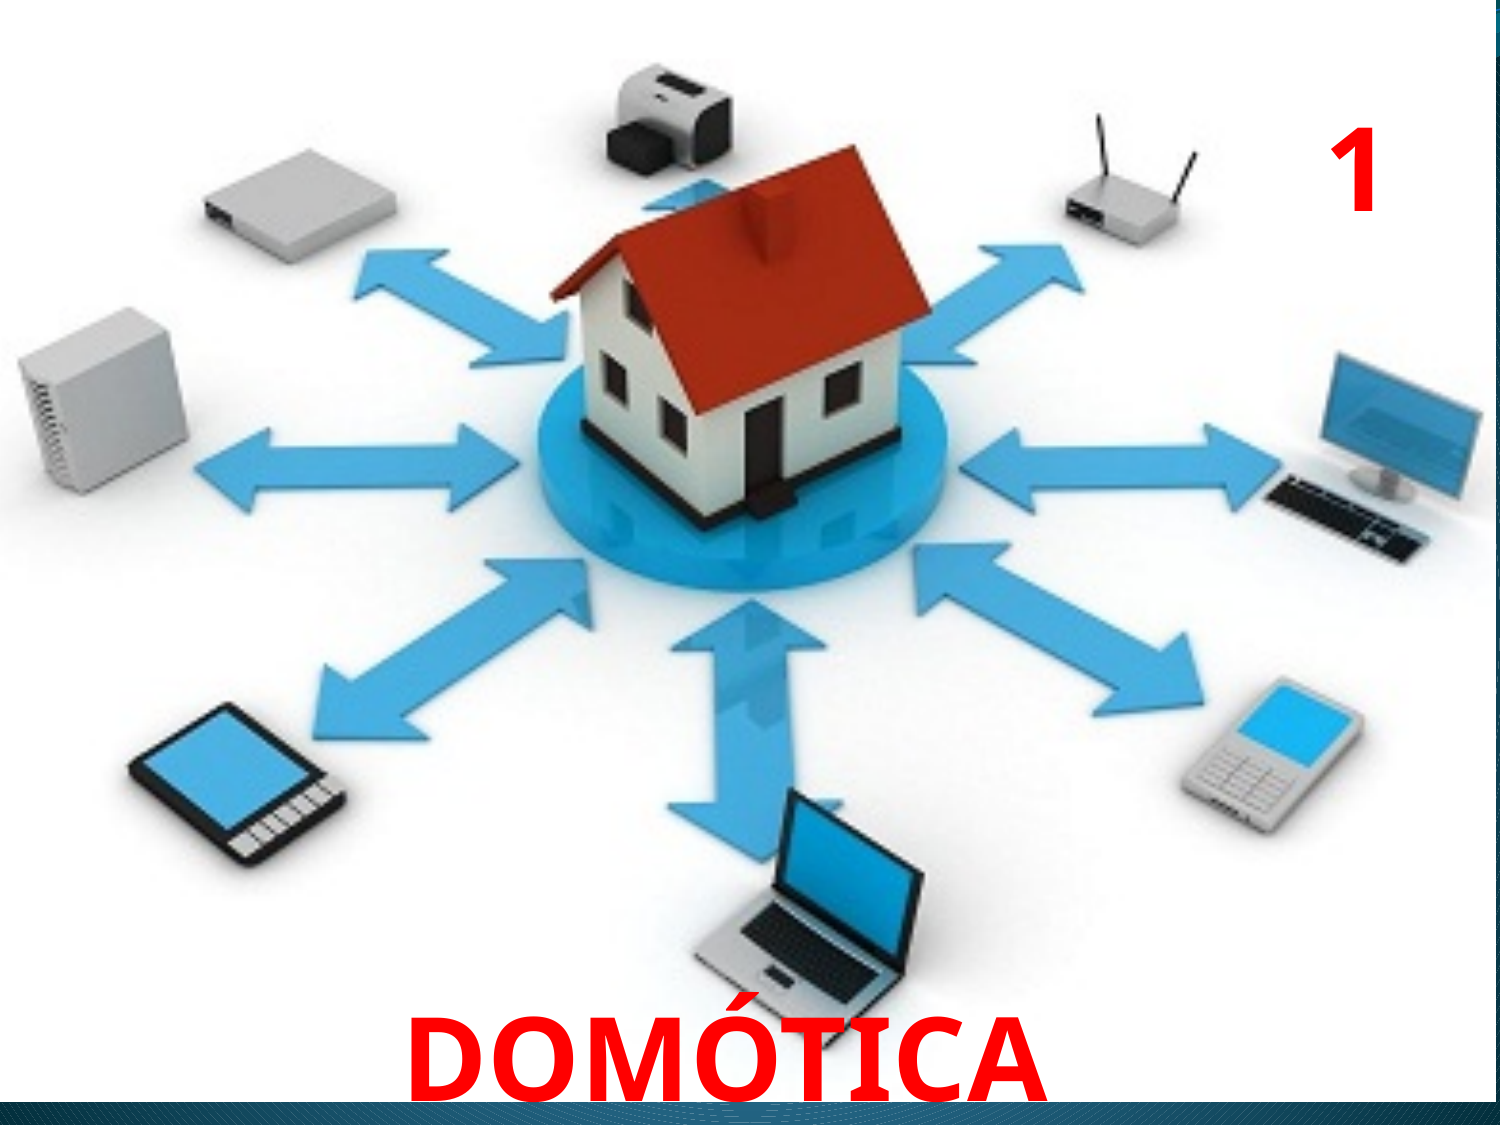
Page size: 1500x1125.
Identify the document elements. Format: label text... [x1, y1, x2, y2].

picture [0, 0, 1496, 1102]
title DOMÓTICA [82, 1116, 1370, 1125]
